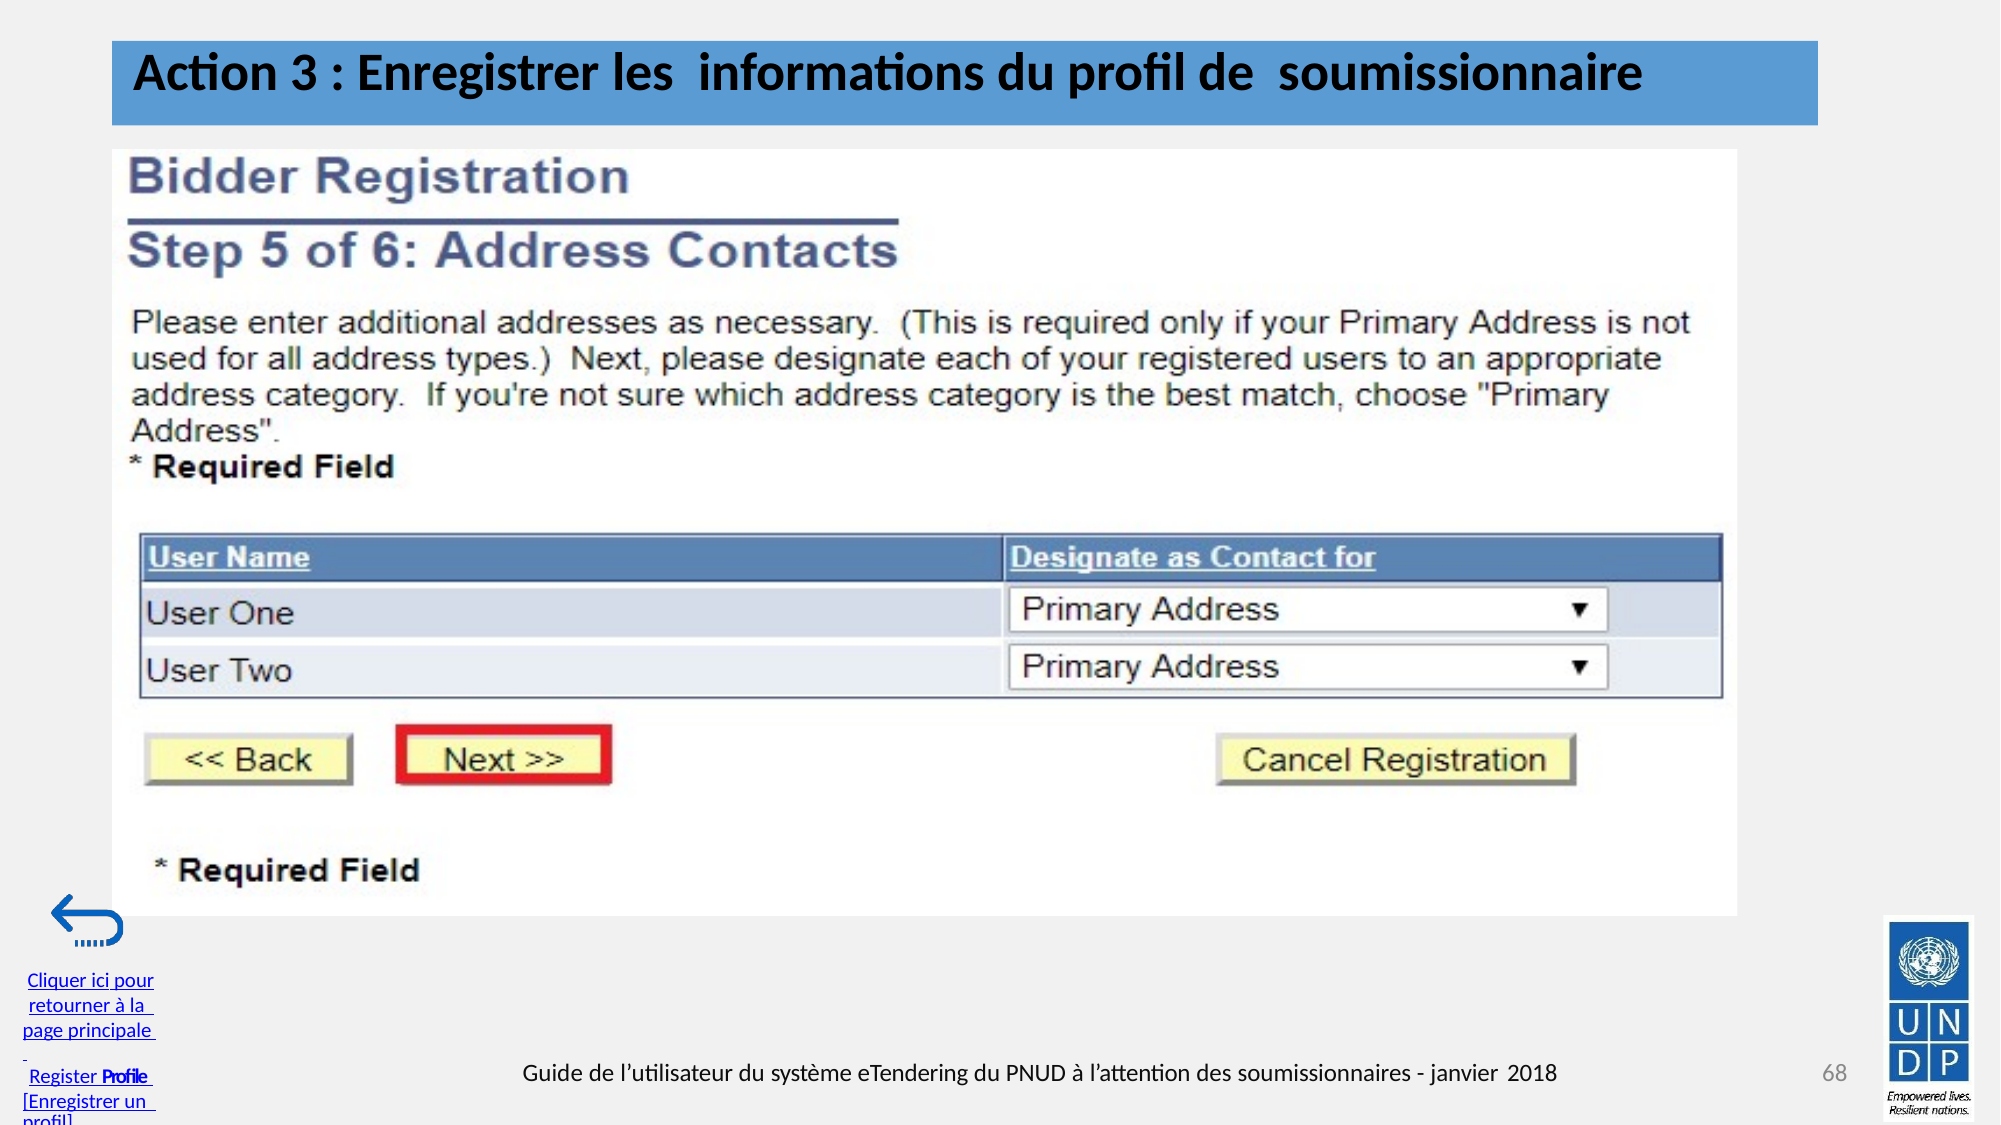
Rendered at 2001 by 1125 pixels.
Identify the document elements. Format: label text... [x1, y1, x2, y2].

text_box Cliquer ici pour retourner à la page principale Register Profile [Enregistrer un profil] [22, 970, 159, 1092]
text_box [1883, 915, 1975, 1122]
text_box [112, 40, 131, 126]
text_box [1788, 40, 1818, 126]
title Action 3 : Enregistrer les informations du profil de soumissionnaire [131, 36, 1788, 224]
text_box [112, 149, 1738, 916]
slide_number 68 [1817, 1060, 1852, 1125]
footer Guide de l’utilisateur du système eTendering du PNUD à l’attention des soumissionnaires - janvier 2018 [520, 1060, 1566, 1125]
text_box [50, 893, 124, 947]
